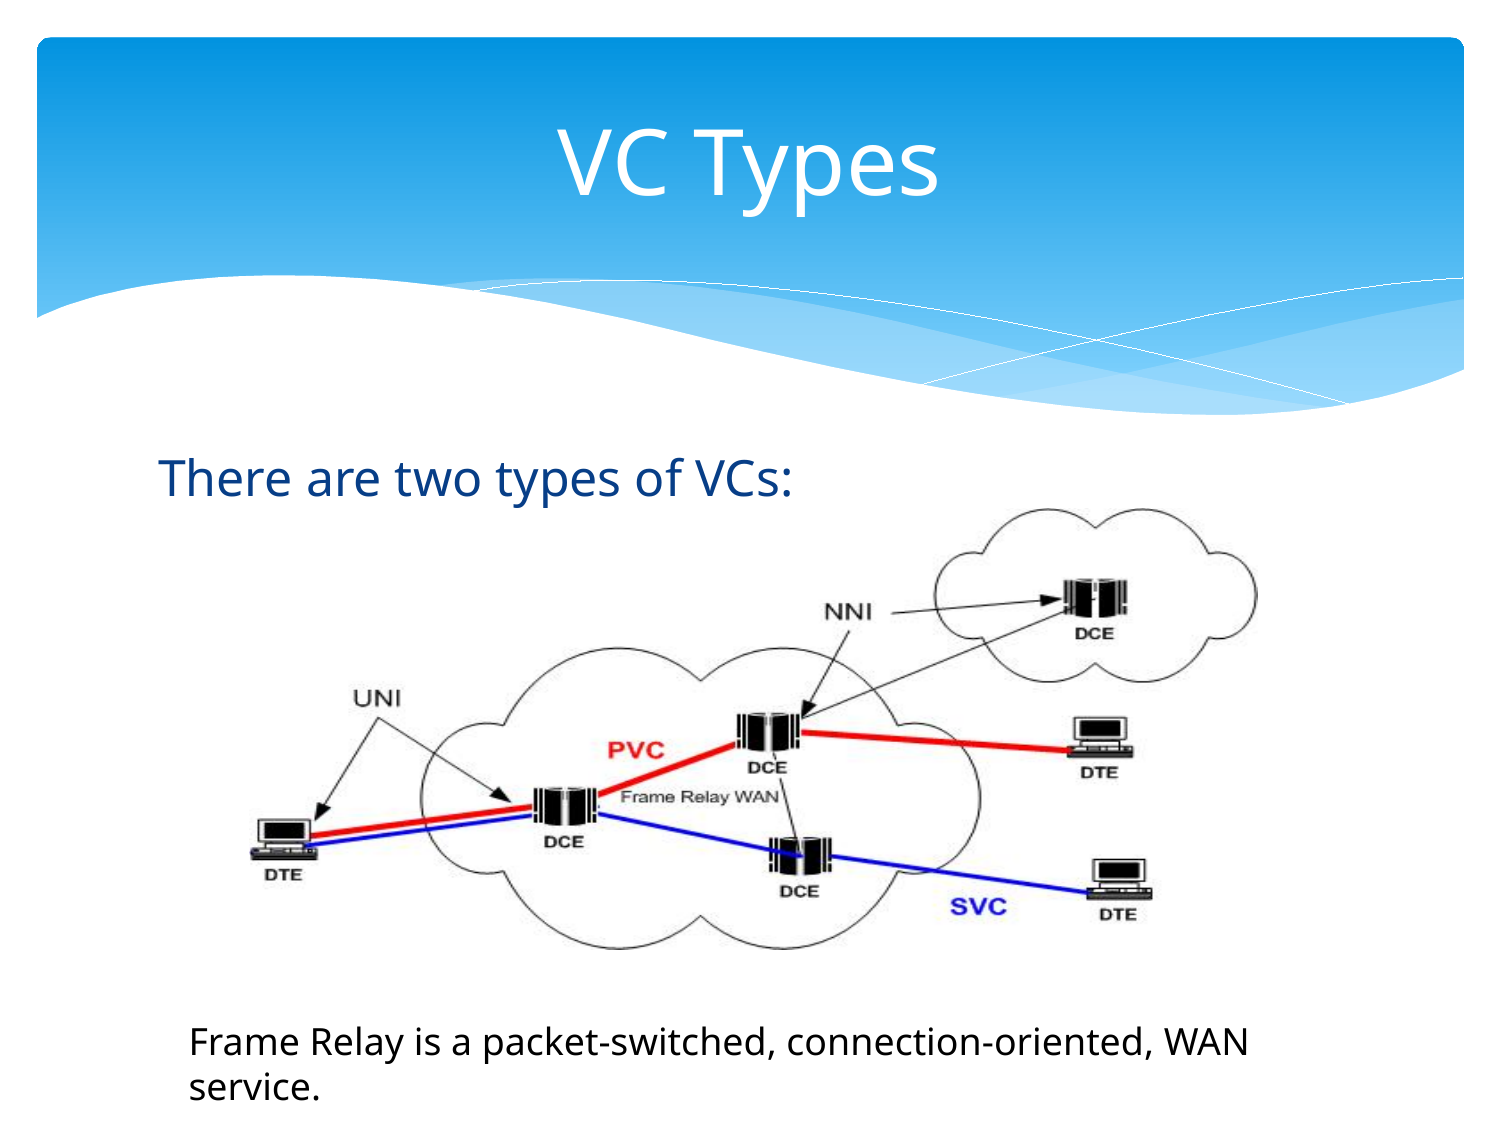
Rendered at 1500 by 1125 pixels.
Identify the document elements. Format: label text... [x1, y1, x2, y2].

picture [249, 508, 1259, 951]
title VC Types [75, 55, 1425, 261]
text_box Frame Relay is a packet-switched, connection-oriented, WAN service. [173, 1010, 1359, 1115]
list There are two types of VCs: [143, 438, 1359, 1071]
